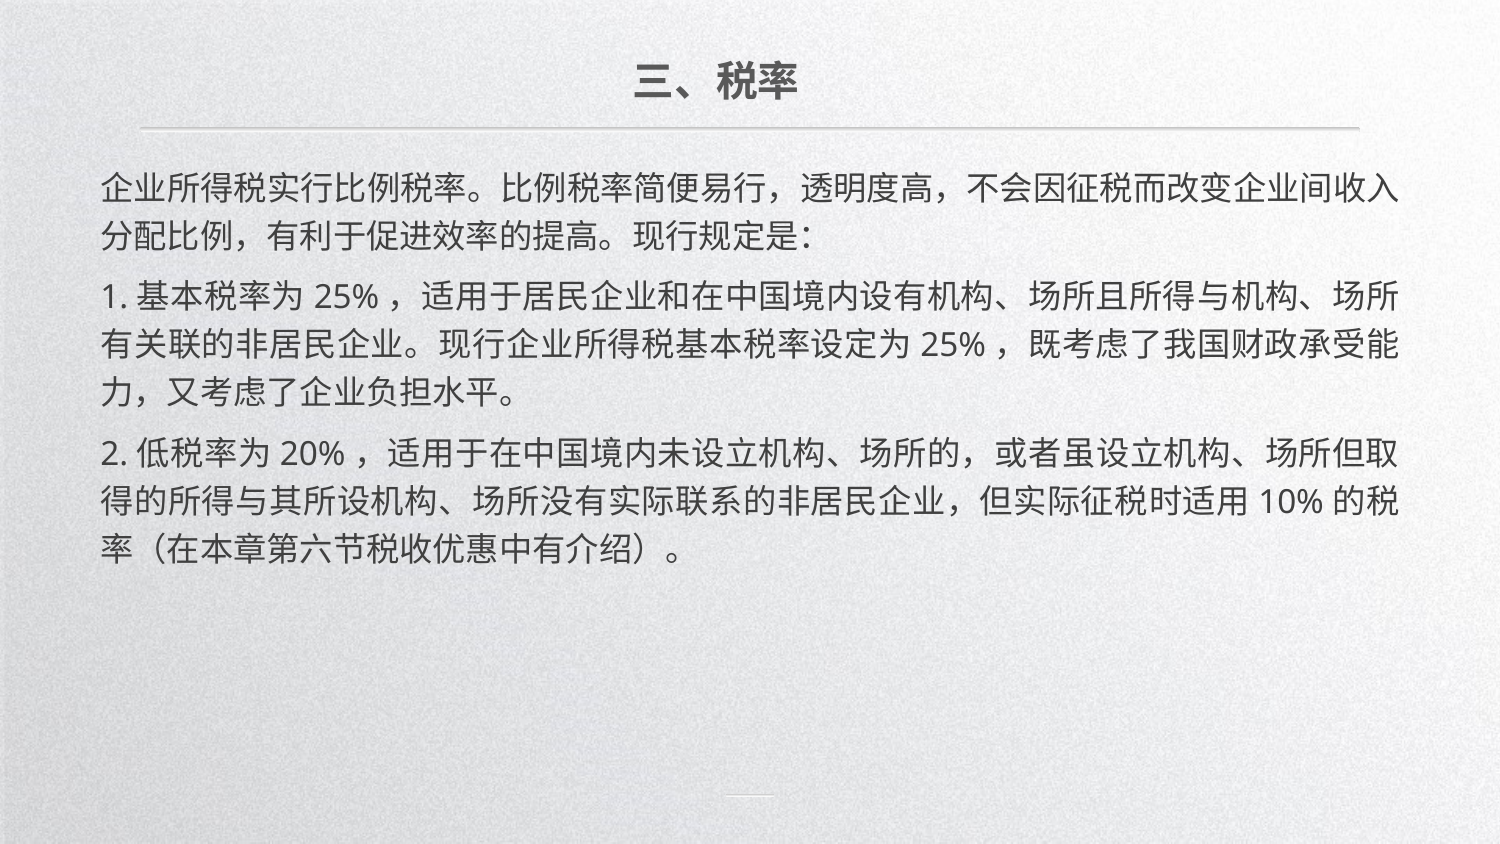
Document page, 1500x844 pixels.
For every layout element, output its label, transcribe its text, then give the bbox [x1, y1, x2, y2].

picture [0, 0, 1500, 844]
text_box 三、税率 [282, 49, 1150, 111]
text_box 企业所得税实行比例税率。比例税率简便易行，透明度高，不会因征税而改变企业间收入分配比例，有利于促进效率的提高。现行规定是： 1.基本税率为25%，适用于居民企业和在中国境内设有机构、场所且所得与机构、场所有关联的非居民企业。现行企业所得税基本税率设定为25%，既考虑了我国财政承受能力，又考虑了企业负担水平。 2.低税率为20%，适用于在中国境内未设立机构、场所的，或者虽设立机构、场所但取得的所得与其所设机构、场所没有实际联系的非居民企业，但实际征税时适用10%的税率（在本章第六节税收优惠中有介绍）。 [100, 159, 1400, 810]
